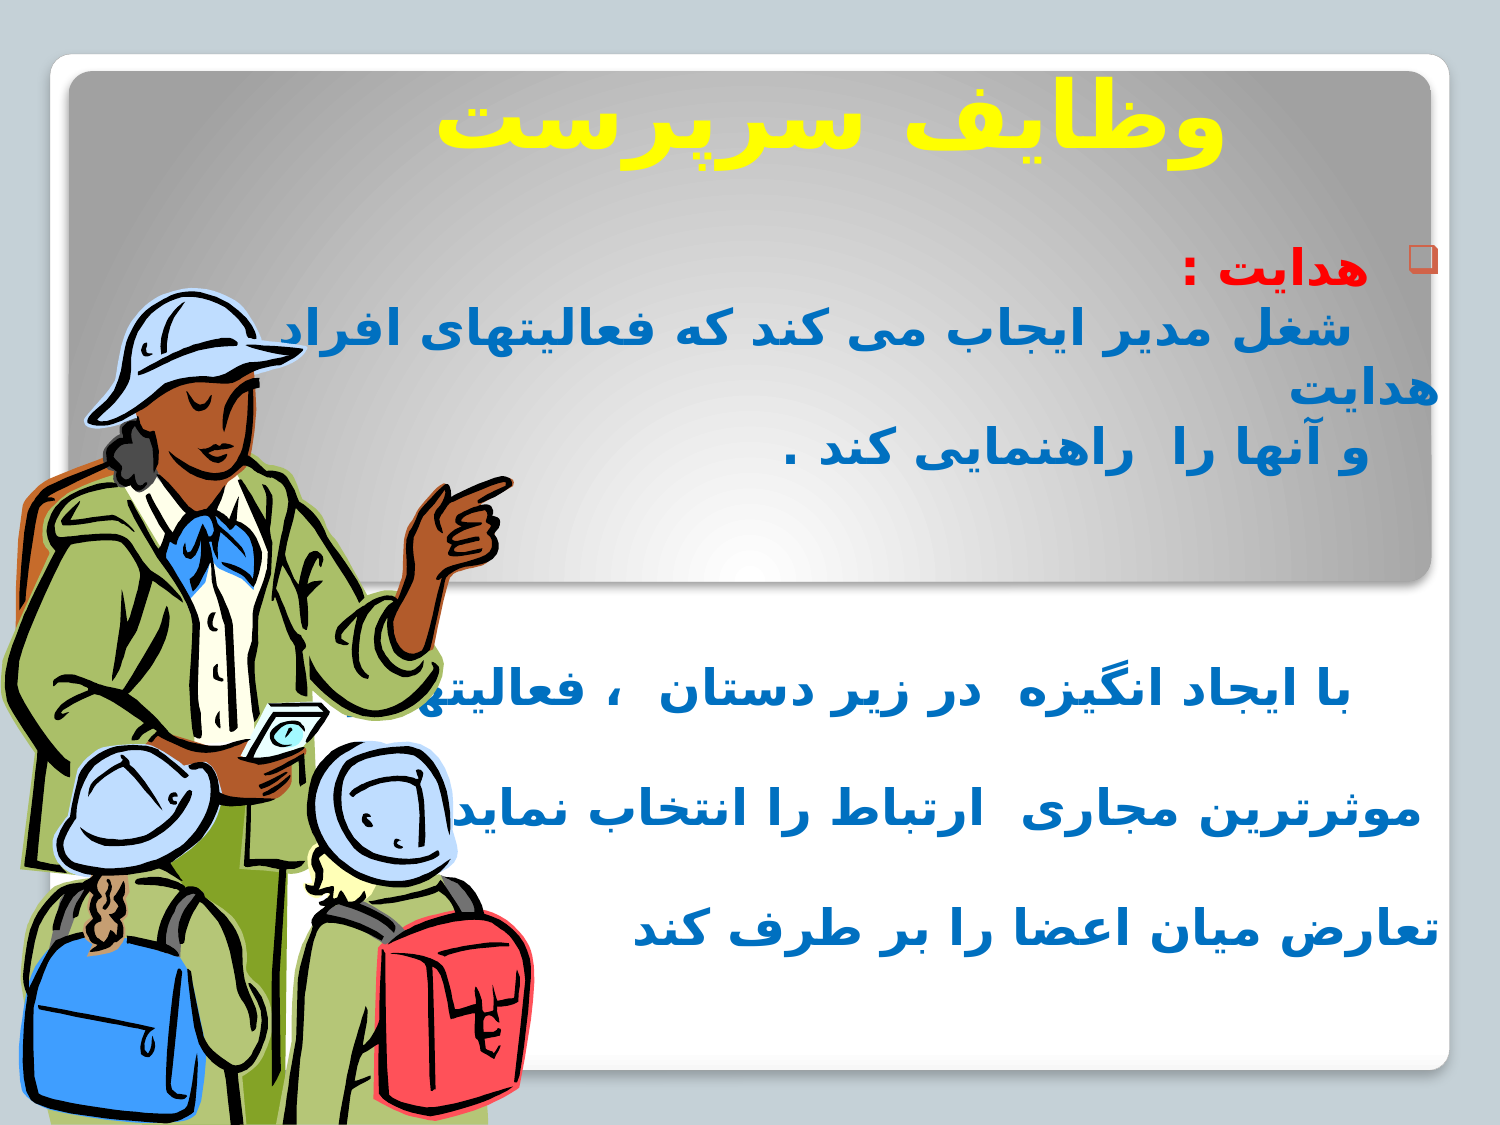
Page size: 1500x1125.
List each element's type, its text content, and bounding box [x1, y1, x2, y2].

title وظايف سرپرست [0, 0, 1500, 175]
picture [0, 287, 538, 1125]
subtitle هدايت : شغل مدیر ایجاب می کند که فعالیتهای افراد را هدایت و آنها را راهنمایی کند . با ایجاد انگیزه در زیر دستان ، فعالیتها را جهت دهد موثرترین مجاری ارتباط را انتخاب نماید تعارض میان اعضا را بر طرف کند [0, 174, 1463, 1125]
